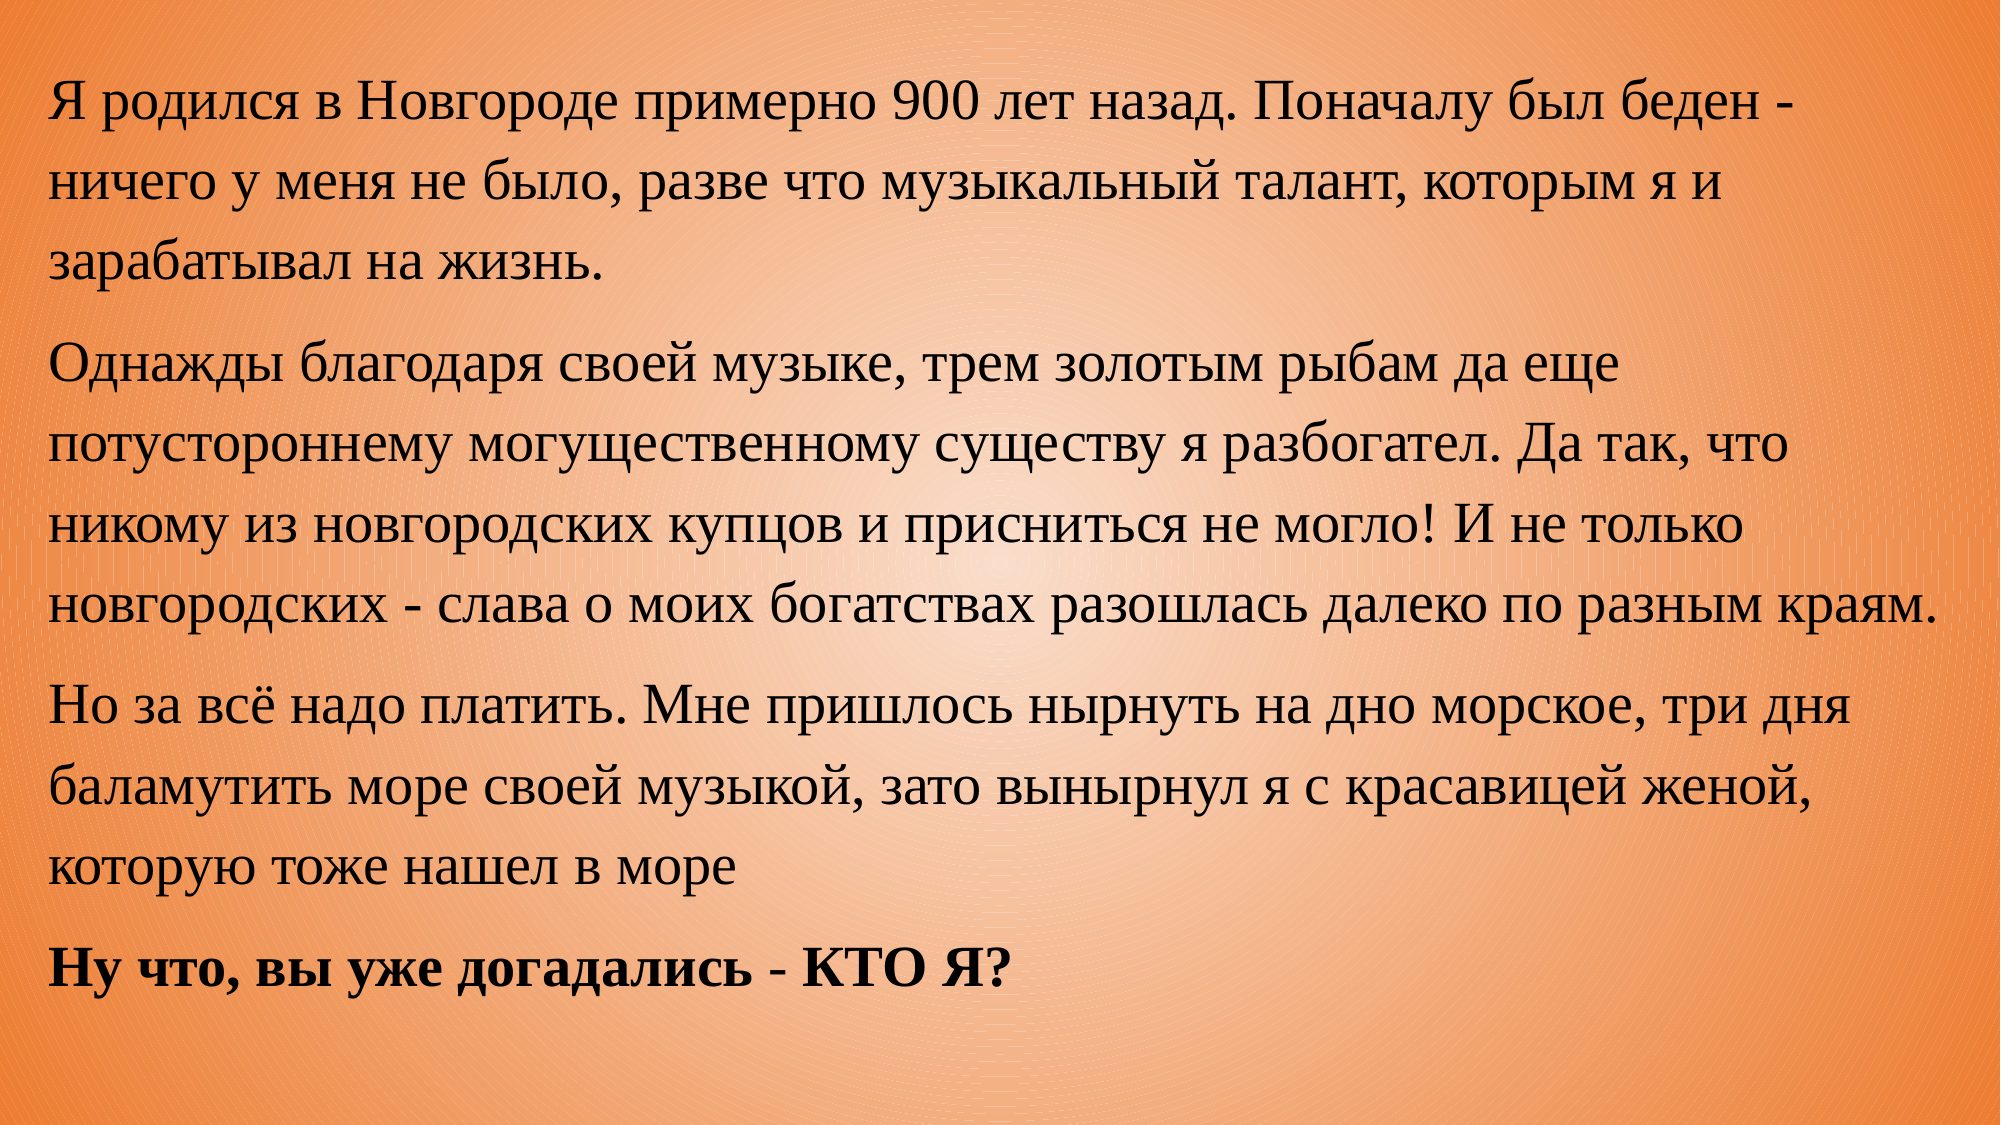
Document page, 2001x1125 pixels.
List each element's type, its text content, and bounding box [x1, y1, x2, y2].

list Я родился в Новгороде примерно 900 лет назад. Поначалу был беден - ничего у меня не было, разве что музыкальный талант, которым я и зарабатывал на жизнь. Однажды благодаря своей музыке, трем золотым рыбам да еще потустороннему могущественному существу я разбогател. Да так, что никому из новгородских купцов и присниться не могло! И не только новгородских - слава о моих богатствах разошлась далеко по разным краям. Но за всё надо платить. Мне пришлось нырнуть на дно морское, три дня баламутить море своей музыкой, зато вынырнул я с красавицей женой, которую тоже нашел в море Ну что, вы уже догадались - КТО Я? [33, 42, 1965, 1075]
